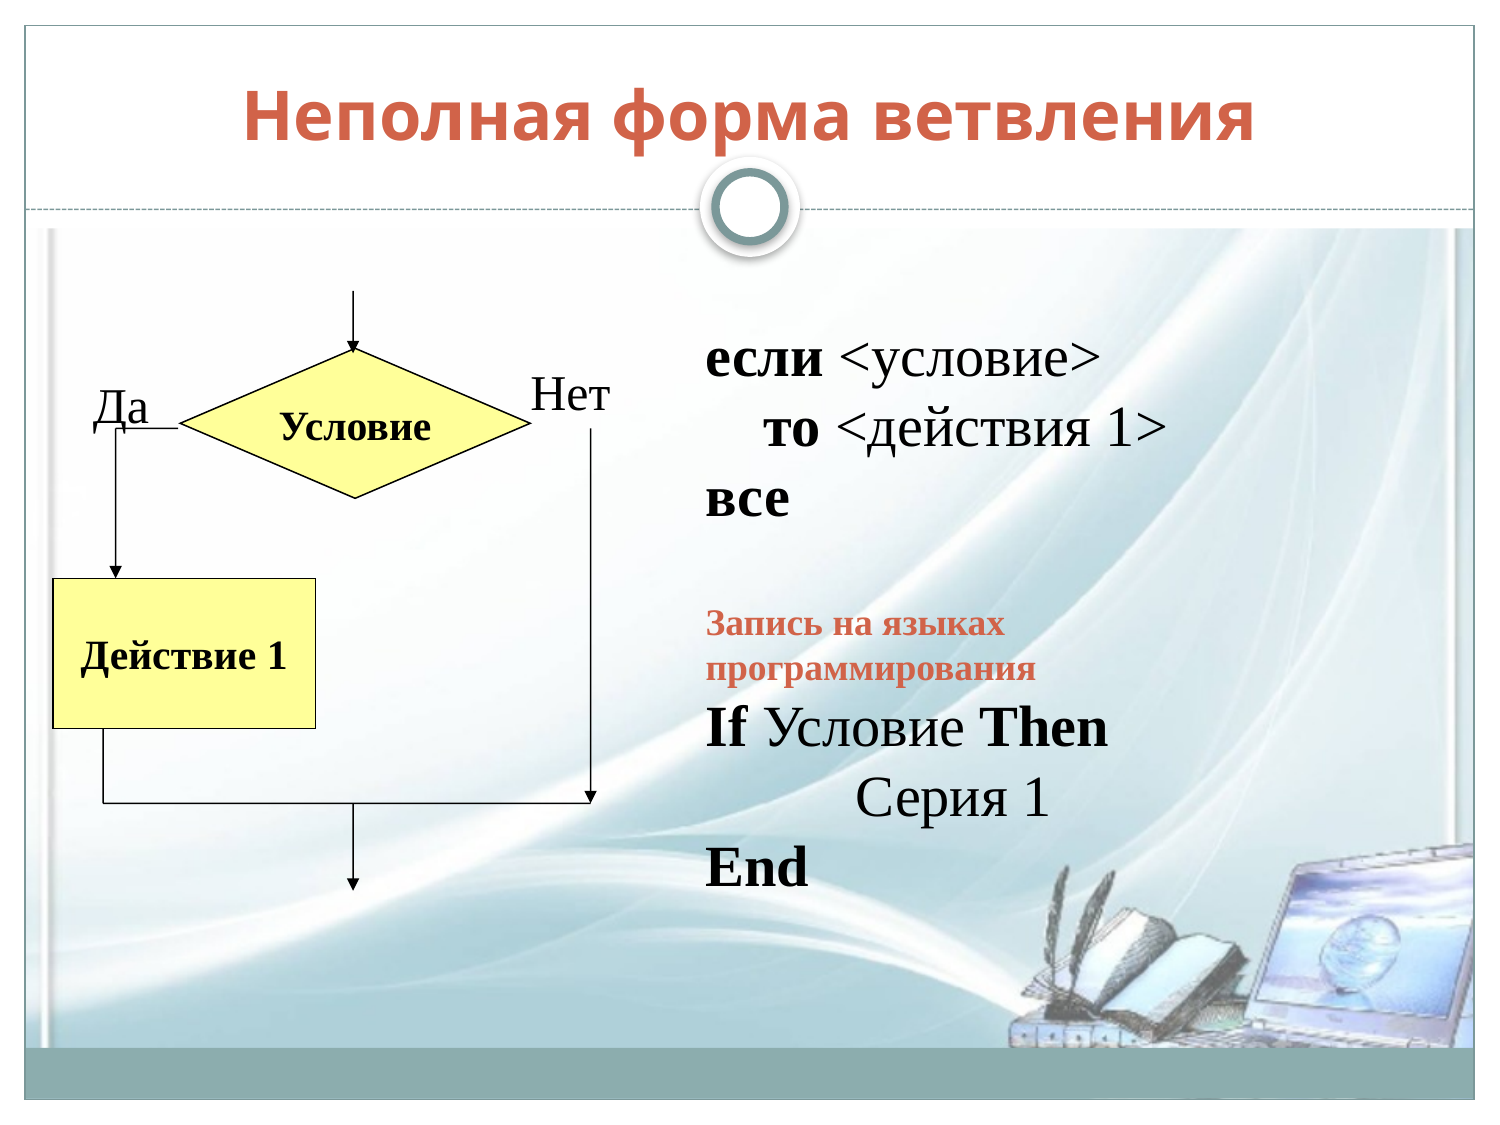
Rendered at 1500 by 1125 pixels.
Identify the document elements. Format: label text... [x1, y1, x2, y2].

picture [26, 229, 1473, 1047]
title Неполная форма ветвления [49, 37, 1450, 162]
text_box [52, 290, 629, 891]
text_box если <условие> то <действия 1> все Запись на языках программирования If Условие Then Серия 1 End [690, 310, 1353, 1046]
